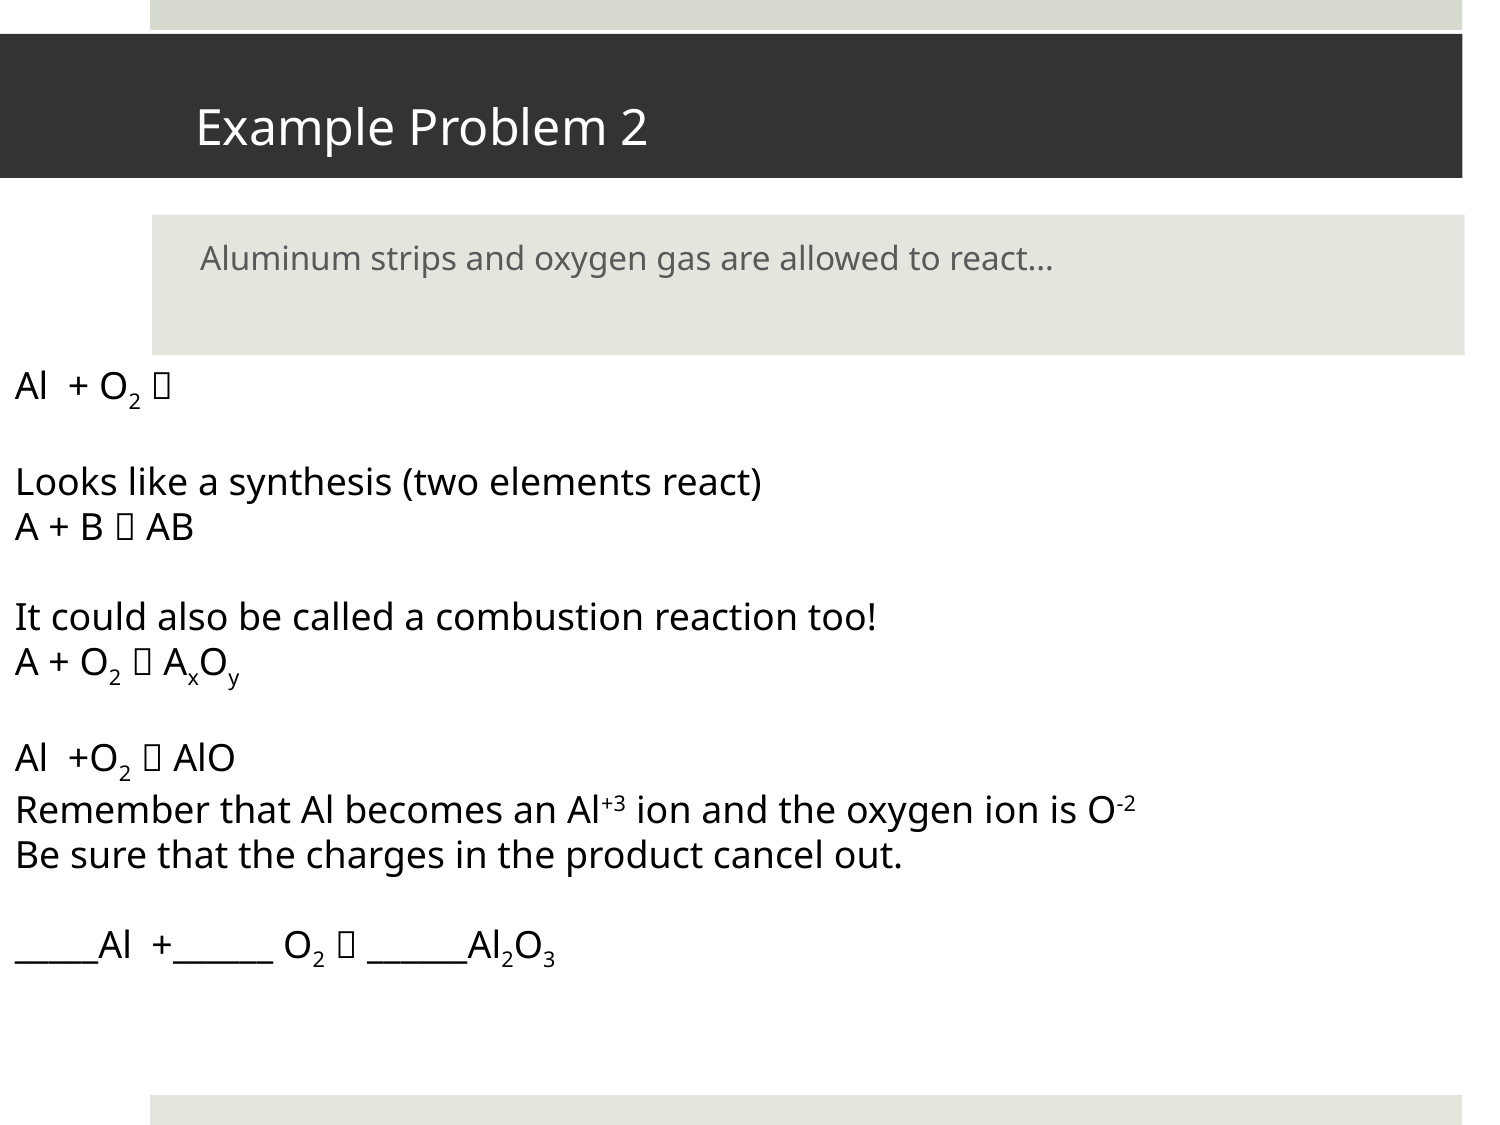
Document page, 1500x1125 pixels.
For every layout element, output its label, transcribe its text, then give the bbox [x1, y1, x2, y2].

subtitle Aluminum strips and oxygen gas are allowed to react… [152, 214, 1465, 354]
title Example Problem 2 [0, 33, 1463, 178]
text_box Al + O2  Looks like a synthesis (two elements react) A + B  AB It could also be called a combustion reaction too! A + O2  AxOy Al +O2  AlO Remember that Al becomes an Al+3 ion and the oxygen ion is O-2 Be sure that the charges in the product cancel out. _____Al +______ O2  ______Al2O3 [0, 354, 1500, 980]
